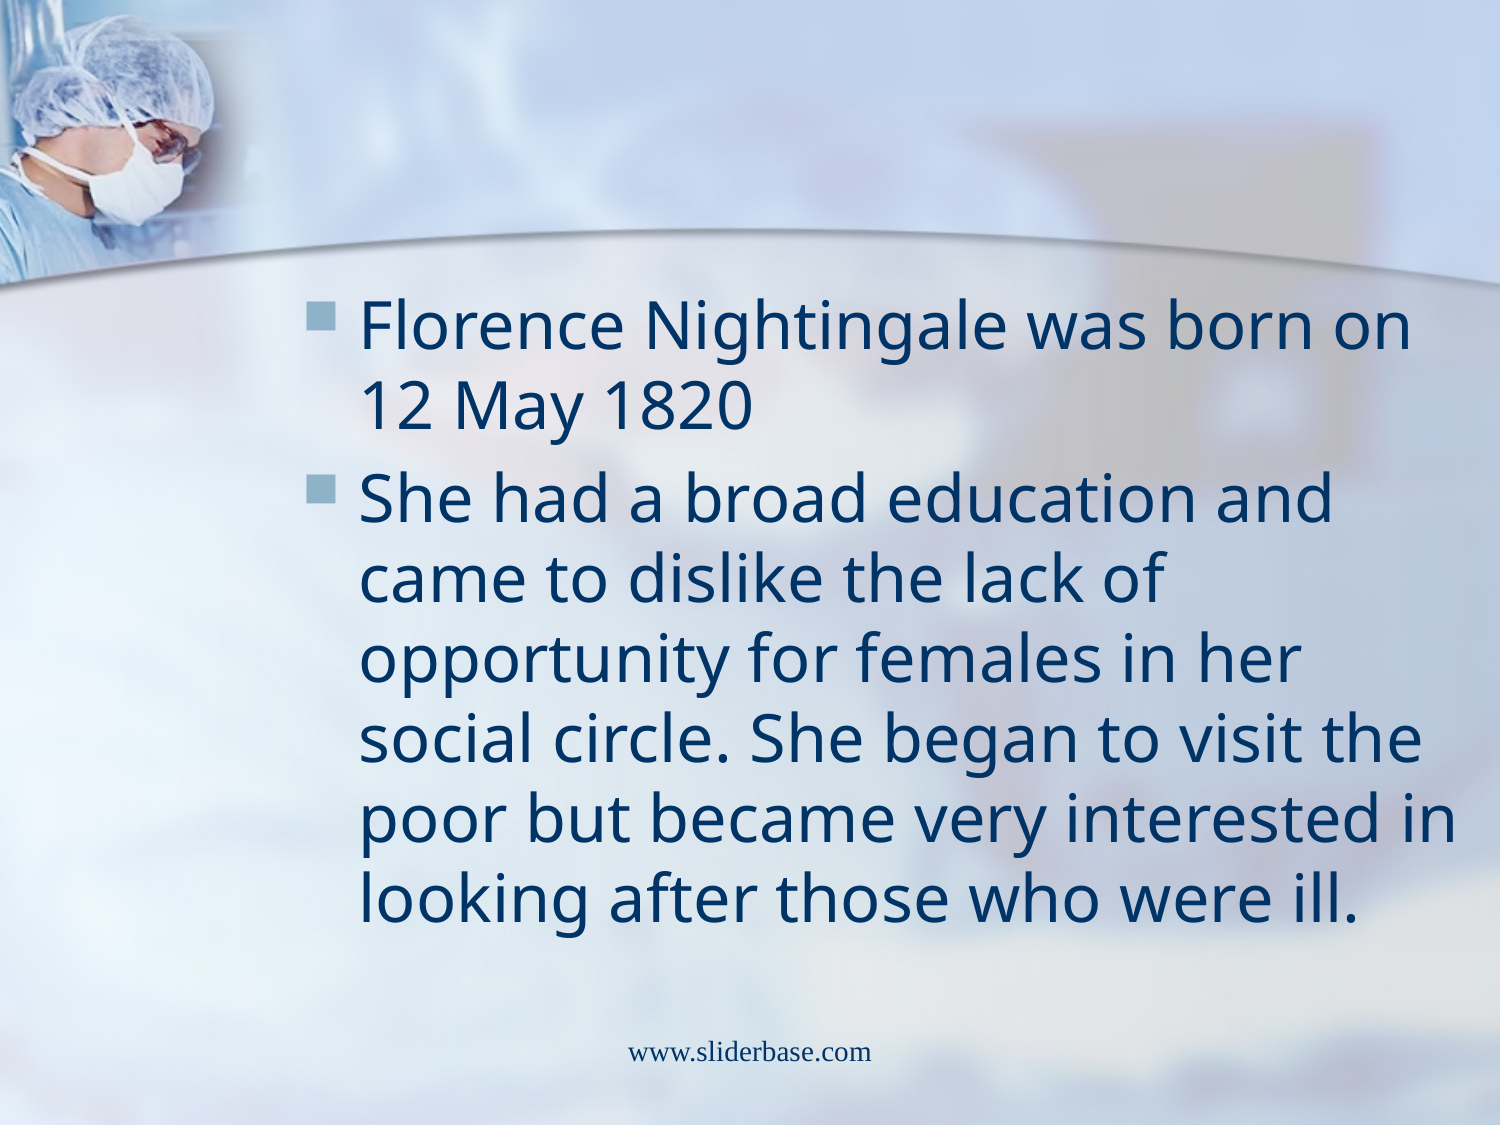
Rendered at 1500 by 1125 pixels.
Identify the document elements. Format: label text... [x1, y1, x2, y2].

list Florence Nightingale was born on 12 May 1820 She had a broad education and came to dislike the lack of opportunity for females in her social circle. She began to visit the poor but became very interested in looking after those who were ill. [287, 275, 1500, 1050]
picture [0, 0, 1500, 1125]
footer www.sliderbase.com [512, 1024, 988, 1103]
